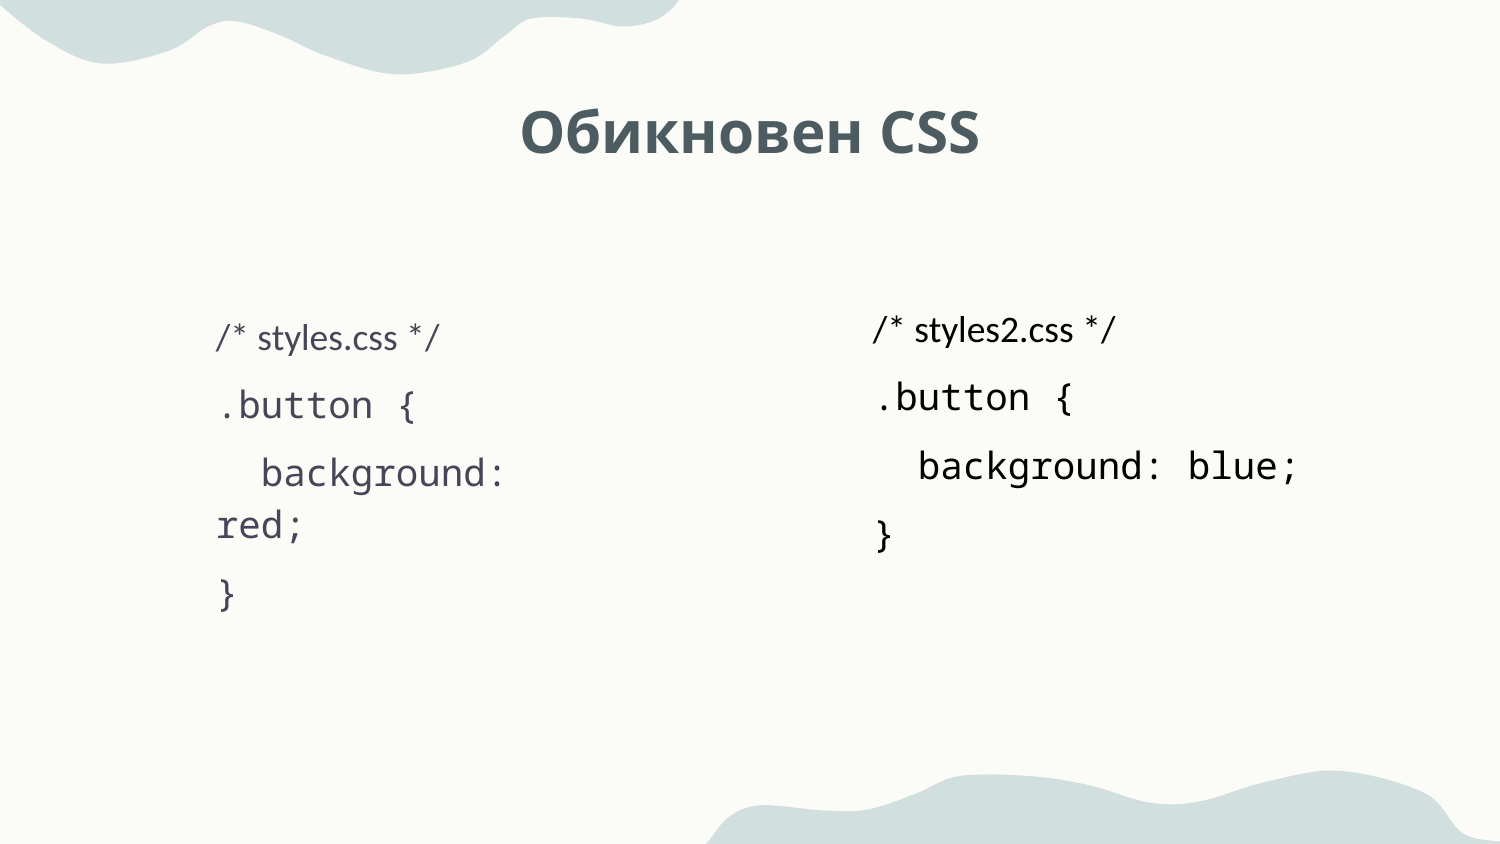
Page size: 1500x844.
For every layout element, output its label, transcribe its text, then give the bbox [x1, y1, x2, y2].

title Обикновен CSS [122, 88, 1378, 181]
subtitle /* styles.css */ .button { background: red; } [200, 290, 623, 586]
text_box /* styles2.css */ .button { background: blue; } [858, 290, 1316, 614]
